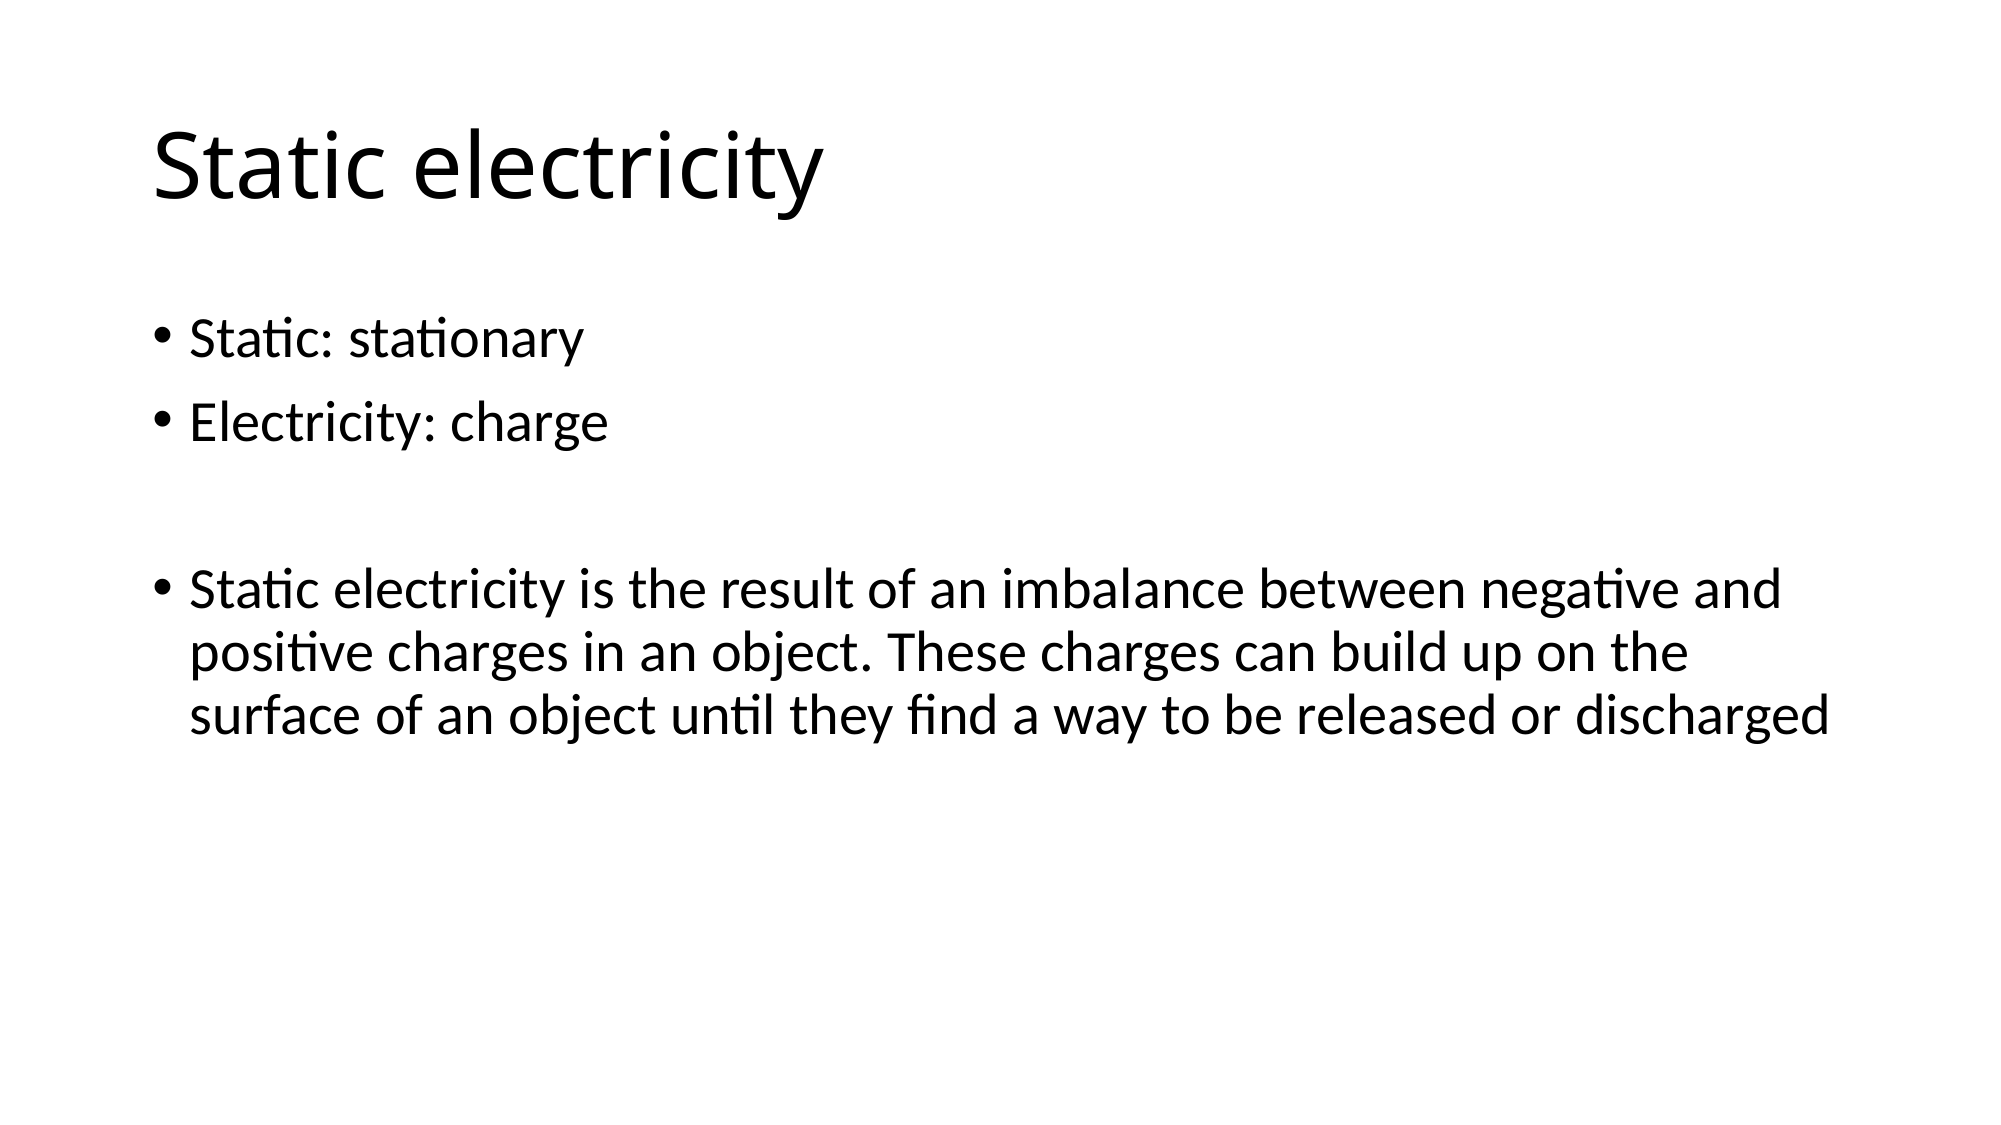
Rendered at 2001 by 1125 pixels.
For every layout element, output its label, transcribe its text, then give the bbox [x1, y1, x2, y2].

title Static electricity [137, 59, 1863, 278]
list Static: stationary Electricity: charge Static electricity is the result of an imbalance between negative and positive charges in an object. These charges can build up on the surface of an object until they find a way to be released or discharged [137, 299, 1863, 1014]
